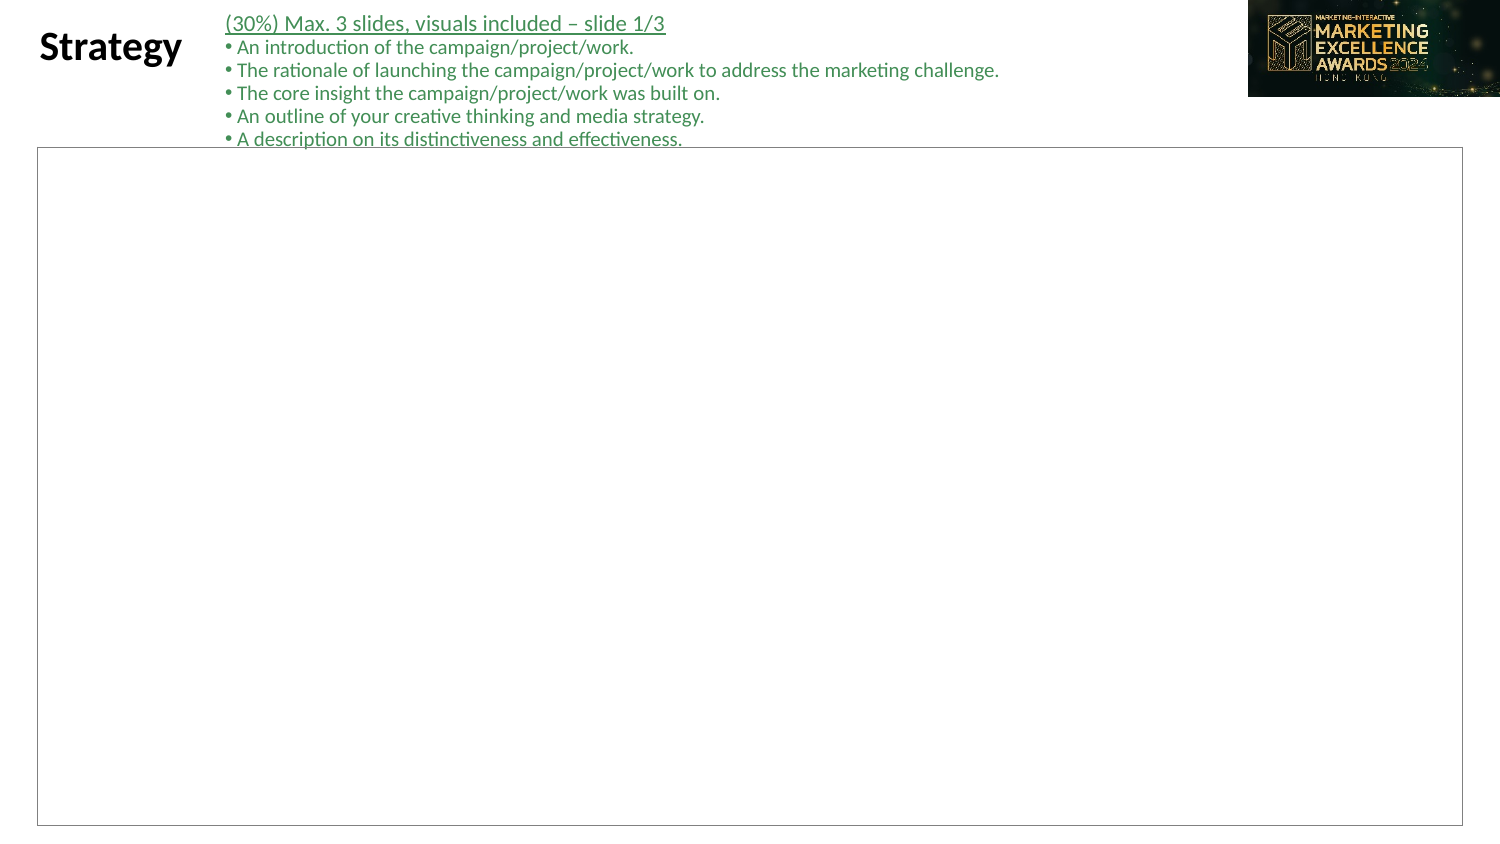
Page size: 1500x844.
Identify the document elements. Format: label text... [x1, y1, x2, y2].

table_header [38, 148, 1462, 825]
text_box Strategy [24, 0, 1266, 87]
text_box (30%) Max. 3 slides, visuals included – slide 1/3 An introduction of the campaign/project/work. The rationale of launching the campaign/project/work to address the marketing challenge. The core insight the campaign/project/work was built on. An outline of your creative thinking and media strategy. A description on its distinctiveness and effectiveness. [210, 1, 1388, 147]
picture [1266, 0, 1500, 97]
